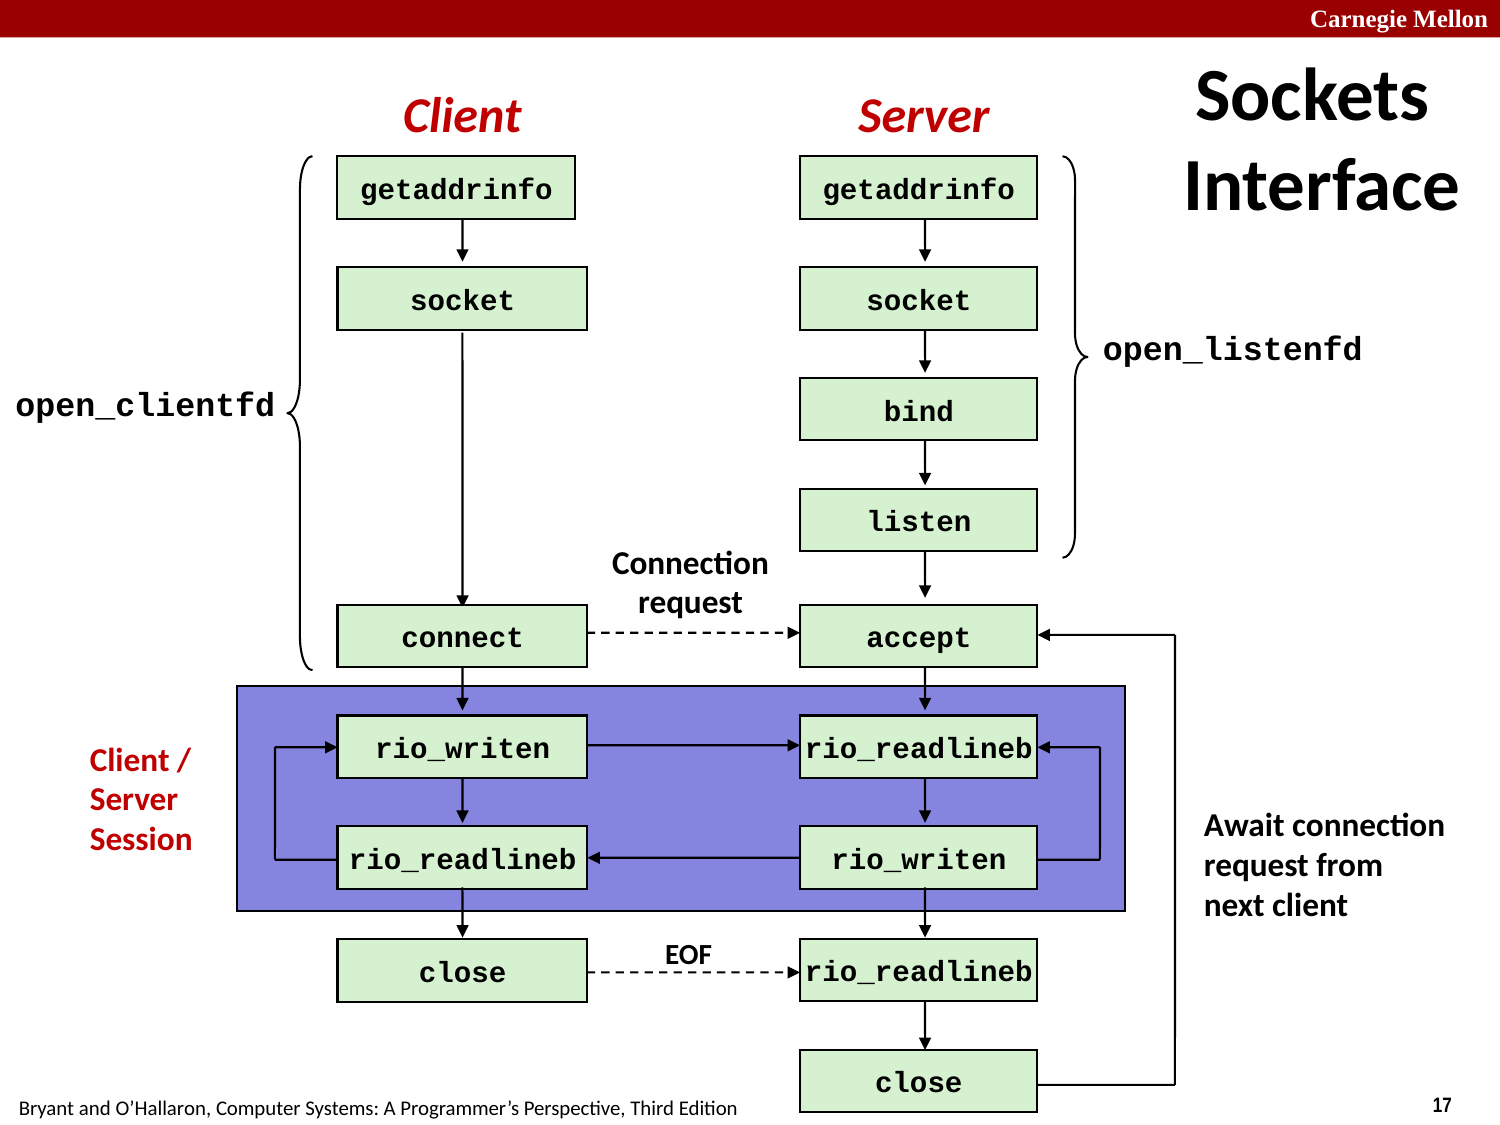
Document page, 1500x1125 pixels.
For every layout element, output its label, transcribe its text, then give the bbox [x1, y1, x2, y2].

text_box connect [337, 604, 588, 634]
text_box bind [799, 378, 1038, 441]
text_box open_clientfd [0, 375, 291, 430]
text_box listen [799, 488, 1038, 552]
text_box Connection request [597, 533, 785, 628]
text_box [237, 685, 332, 911]
text_box accept [799, 604, 1038, 633]
text_box [1062, 156, 1088, 558]
text_box [456, 332, 469, 604]
text_box getaddrinfo [337, 156, 575, 219]
title Sockets Interface [1137, 37, 1488, 234]
text_box getaddrinfo [799, 156, 1038, 219]
text_box Client / Server Session [74, 730, 213, 865]
text_box Client [388, 74, 537, 150]
text_box [918, 219, 932, 262]
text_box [337, 634, 1176, 1113]
text_box socket [799, 267, 1038, 330]
text_box [918, 552, 932, 598]
text_box socket [337, 267, 588, 330]
text_box [787, 626, 799, 633]
text_box Await connection request from next client [1189, 796, 1461, 931]
text_box [291, 156, 313, 671]
text_box [456, 219, 469, 262]
text_box Server [843, 74, 1005, 150]
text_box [274, 746, 331, 860]
text_box [918, 441, 932, 486]
text_box [918, 330, 932, 373]
text_box open_listenfd [1088, 320, 1378, 375]
